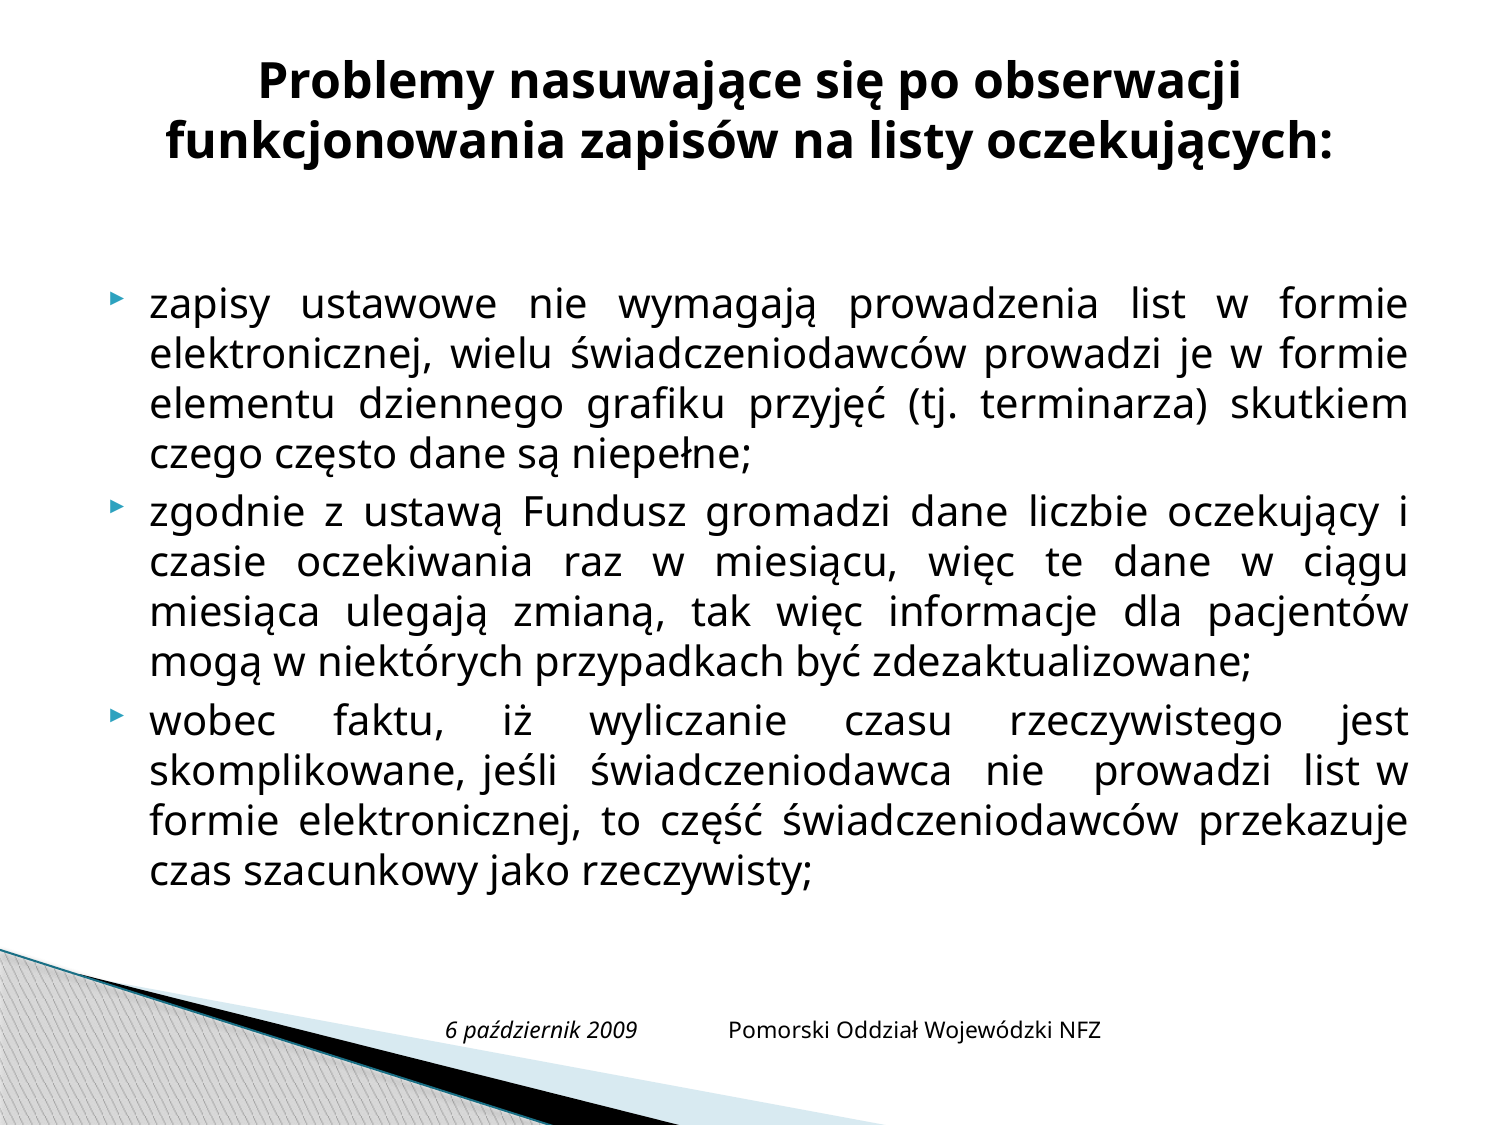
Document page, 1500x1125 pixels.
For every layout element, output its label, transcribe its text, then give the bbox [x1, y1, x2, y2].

text_box 6 październik 2009 Pomorski Oddział Wojewódzki NFZ [210, 1007, 1336, 1051]
list zapisy ustawowe nie wymagają prowadzenia list w formie elektronicznej, wielu świadczeniodawców prowadzi je w formie elementu dziennego grafiku przyjęć (tj. terminarza) skutkiem czego często dane są niepełne; zgodnie z ustawą Fundusz gromadzi dane liczbie oczekujący i czasie oczekiwania raz w miesiącu, więc te dane w ciągu miesiąca ulegają zmianą, tak więc informacje dla pacjentów mogą w niektórych przypadkach być zdezaktualizowane; wobec faktu, iż wyliczanie czasu rzeczywistego jest skomplikowane, jeśli świadczeniodawca nie prowadzi list w formie elektronicznej, to część świadczeniodawców przekazuje czas szacunkowy jako rzeczywisty; [74, 210, 1426, 986]
title Problemy nasuwające się po obserwacji funkcjonowania zapisów na listy oczekujących: [75, 45, 1425, 210]
